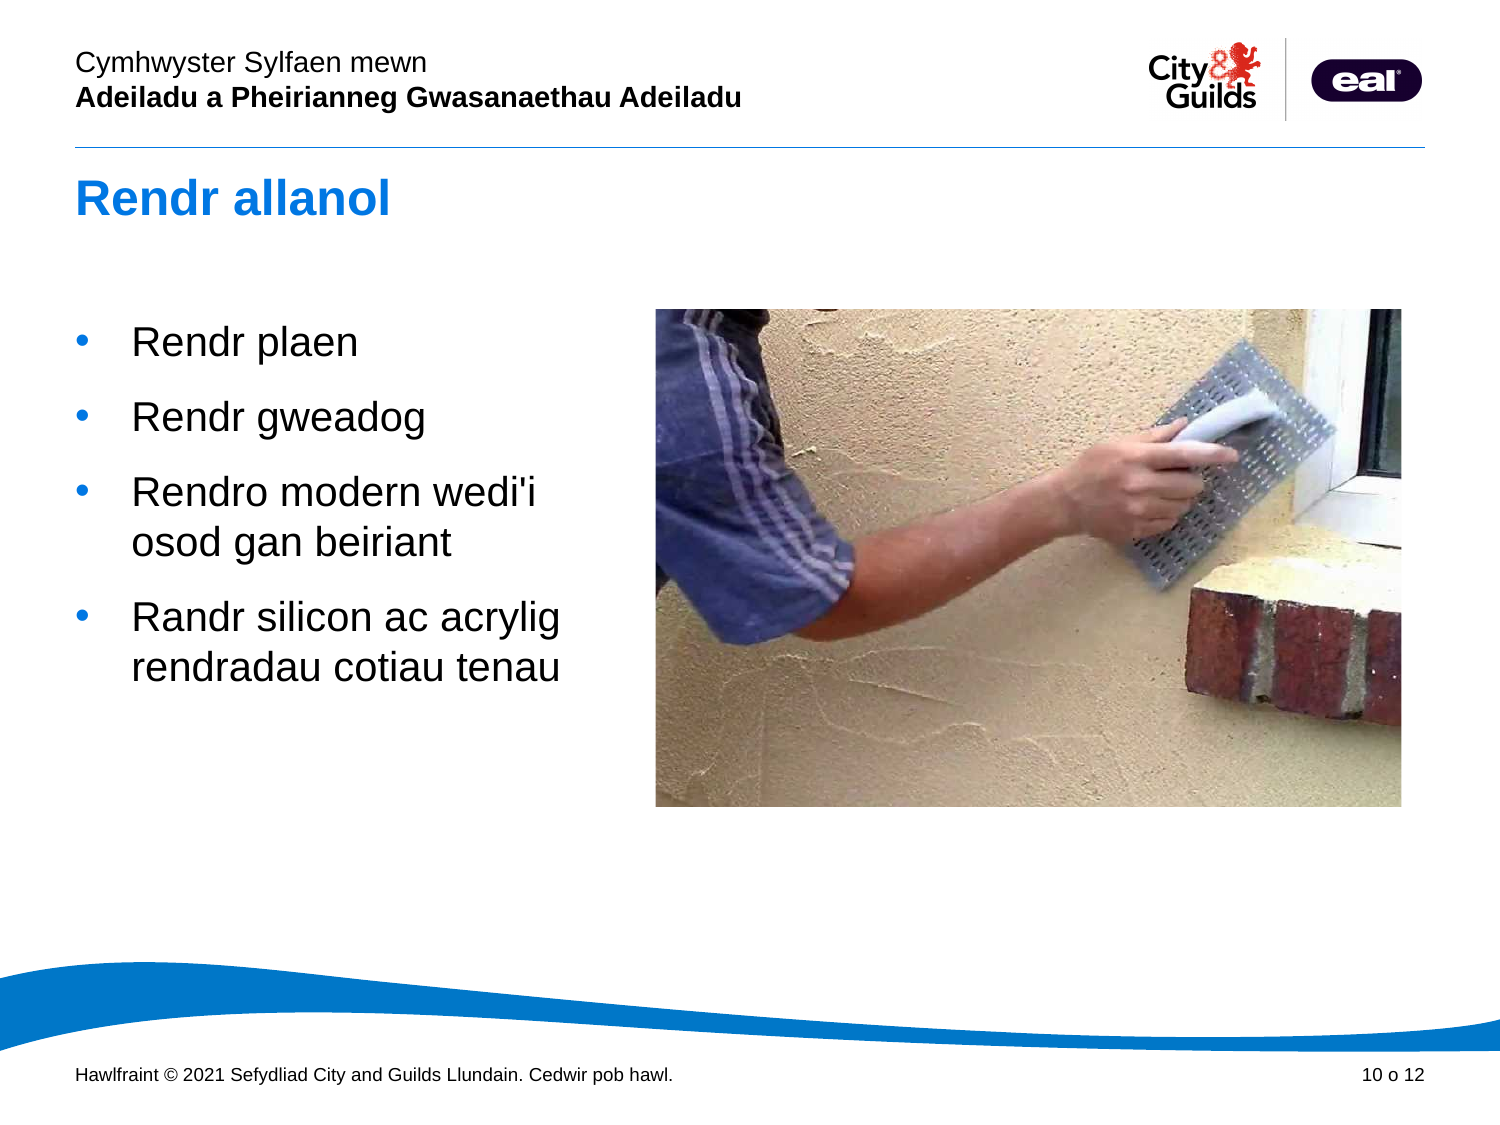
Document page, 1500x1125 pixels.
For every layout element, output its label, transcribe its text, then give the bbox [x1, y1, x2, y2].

list Rendr plaen Rendr gweadog Rendro modern wedi'i osod gan beiriant Randr silicon ac acrylig rendradau cotiau tenau [74, 314, 607, 859]
title Rendr allanol [74, 165, 1424, 229]
picture [655, 308, 1402, 807]
picture [1149, 38, 1422, 121]
